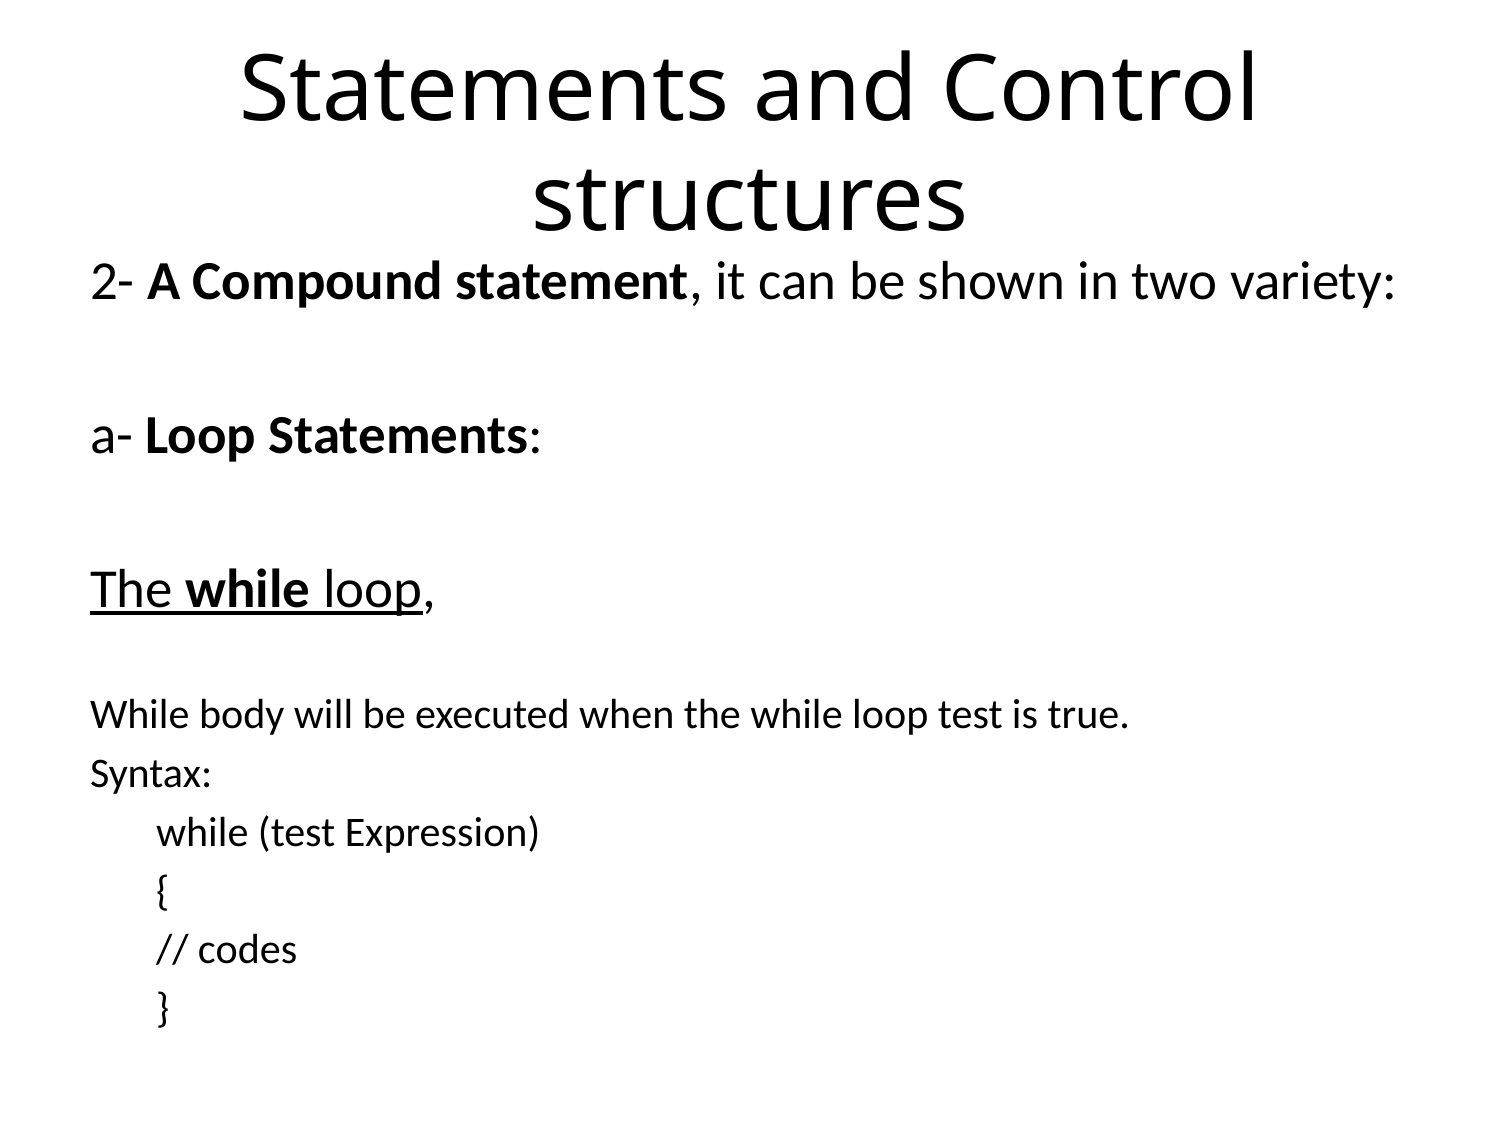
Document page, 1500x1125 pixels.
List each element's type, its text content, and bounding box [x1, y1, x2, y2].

list 2- A Compound statement, it can be shown in two variety: a- Loop Statements: The while loop, While body will be executed when the while loop test is true. Syntax: while (test Expression) { // codes } [75, 237, 1425, 1050]
title Statements and Control structures [75, 45, 1425, 233]
